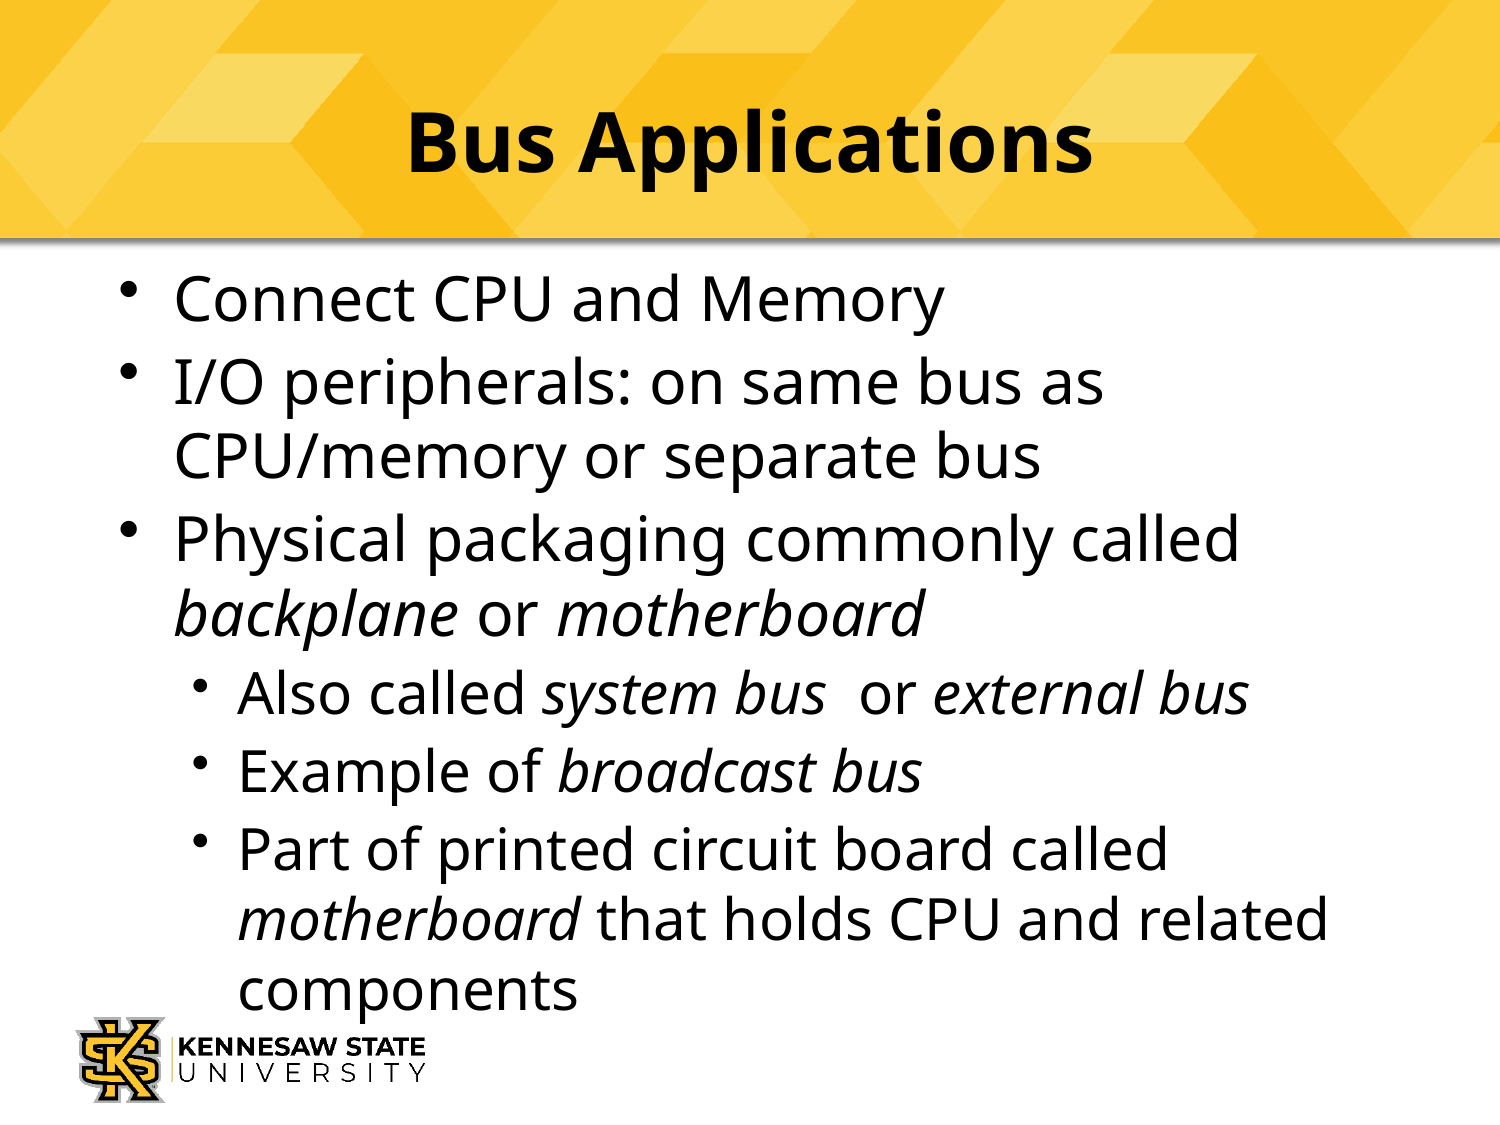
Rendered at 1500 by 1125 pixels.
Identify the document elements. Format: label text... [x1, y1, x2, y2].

picture [0, 0, 1500, 251]
title Bus Applications [75, 45, 1425, 233]
picture [75, 1017, 425, 1103]
text_box Connect CPU and Memory I/O peripherals: on same bus as CPU/memory or separate bus Physical packaging commonly called backplane or motherboard Also called system bus or external bus Example of broadcast bus Part of printed circuit board called motherboard that holds CPU and related components [99, 249, 1450, 985]
